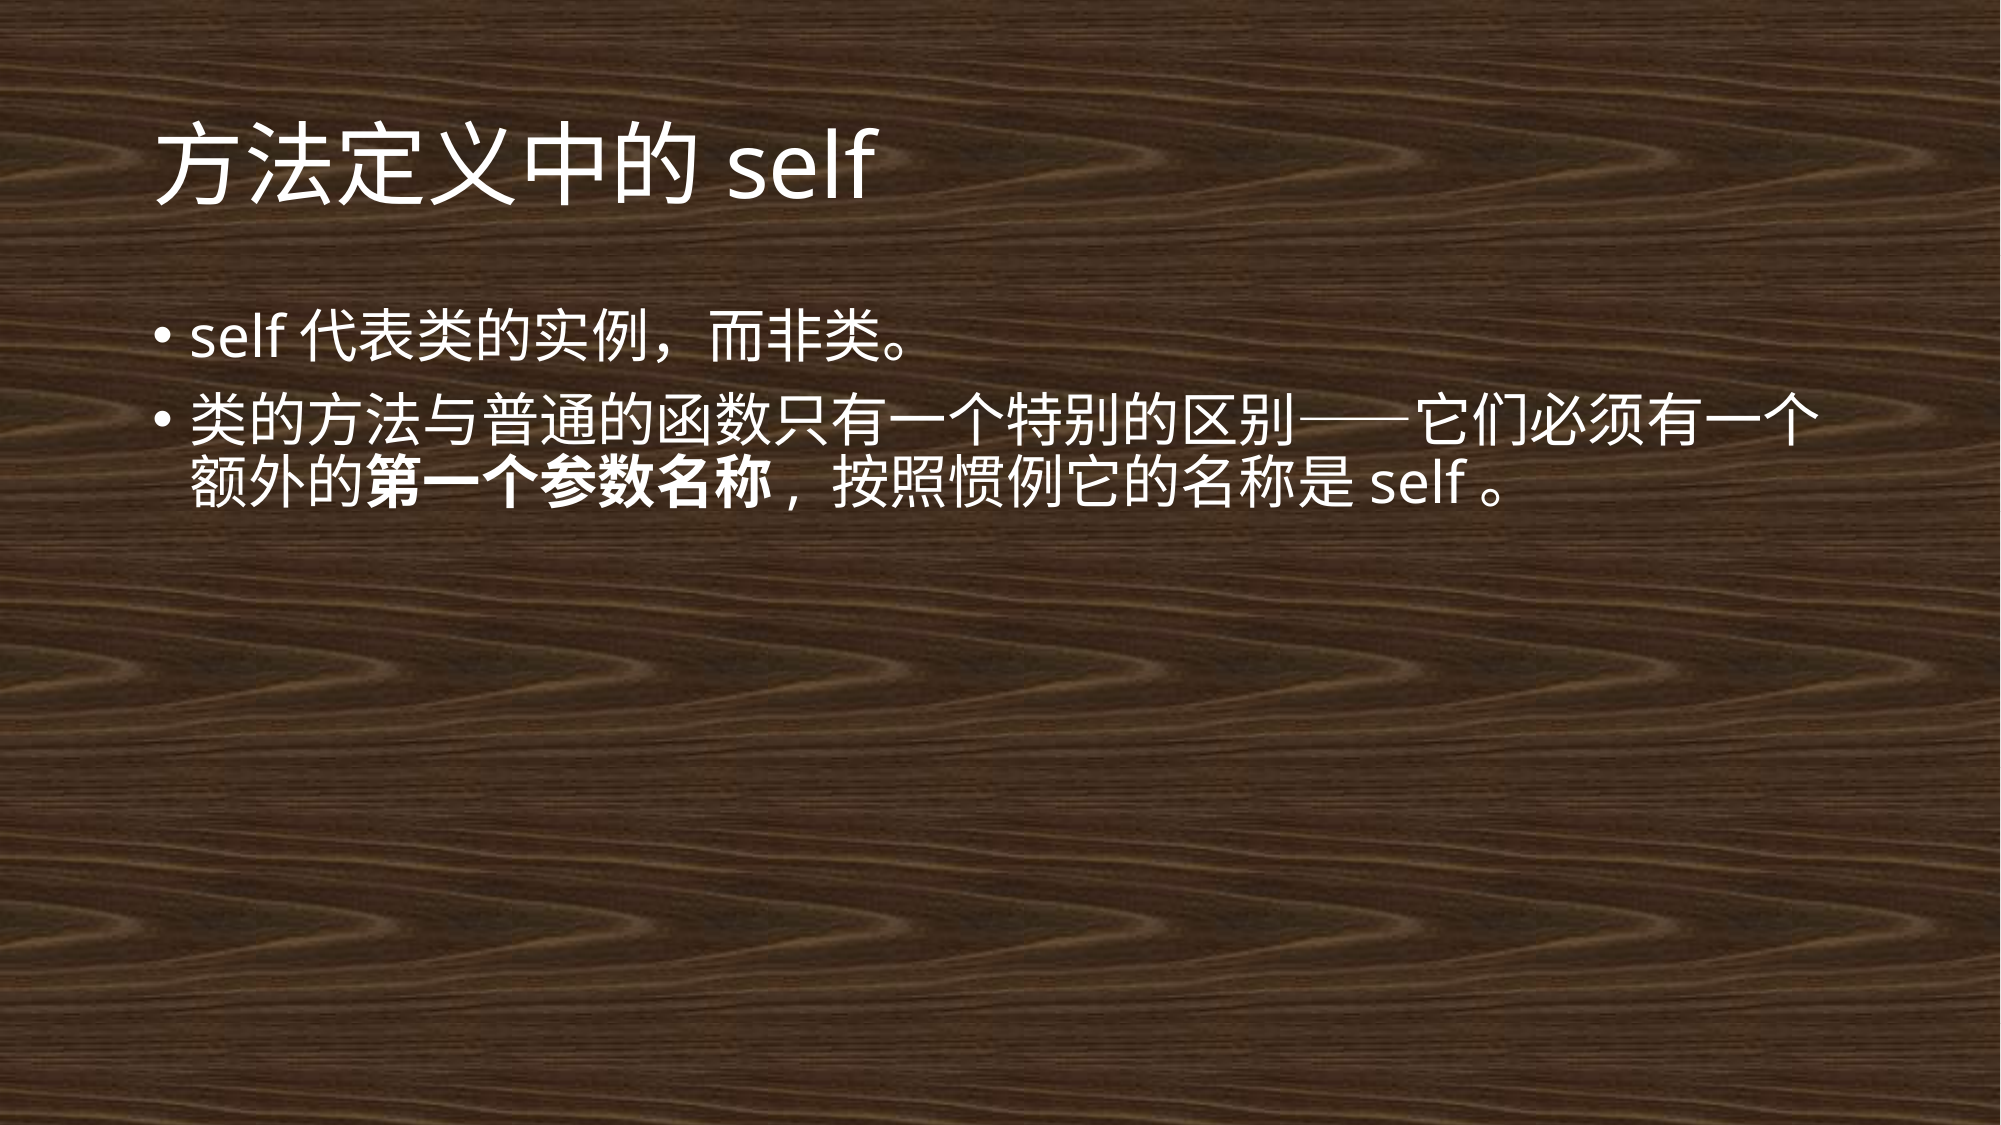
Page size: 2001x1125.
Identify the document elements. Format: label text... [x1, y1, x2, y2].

list self代表类的实例，而非类。 类的方法与普通的函数只有一个特别的区别——它们必须有一个额外的第一个参数名称, 按照惯例它的名称是self。 [137, 299, 1863, 1014]
title 方法定义中的self [137, 59, 1863, 278]
picture [0, 0, 2001, 1125]
